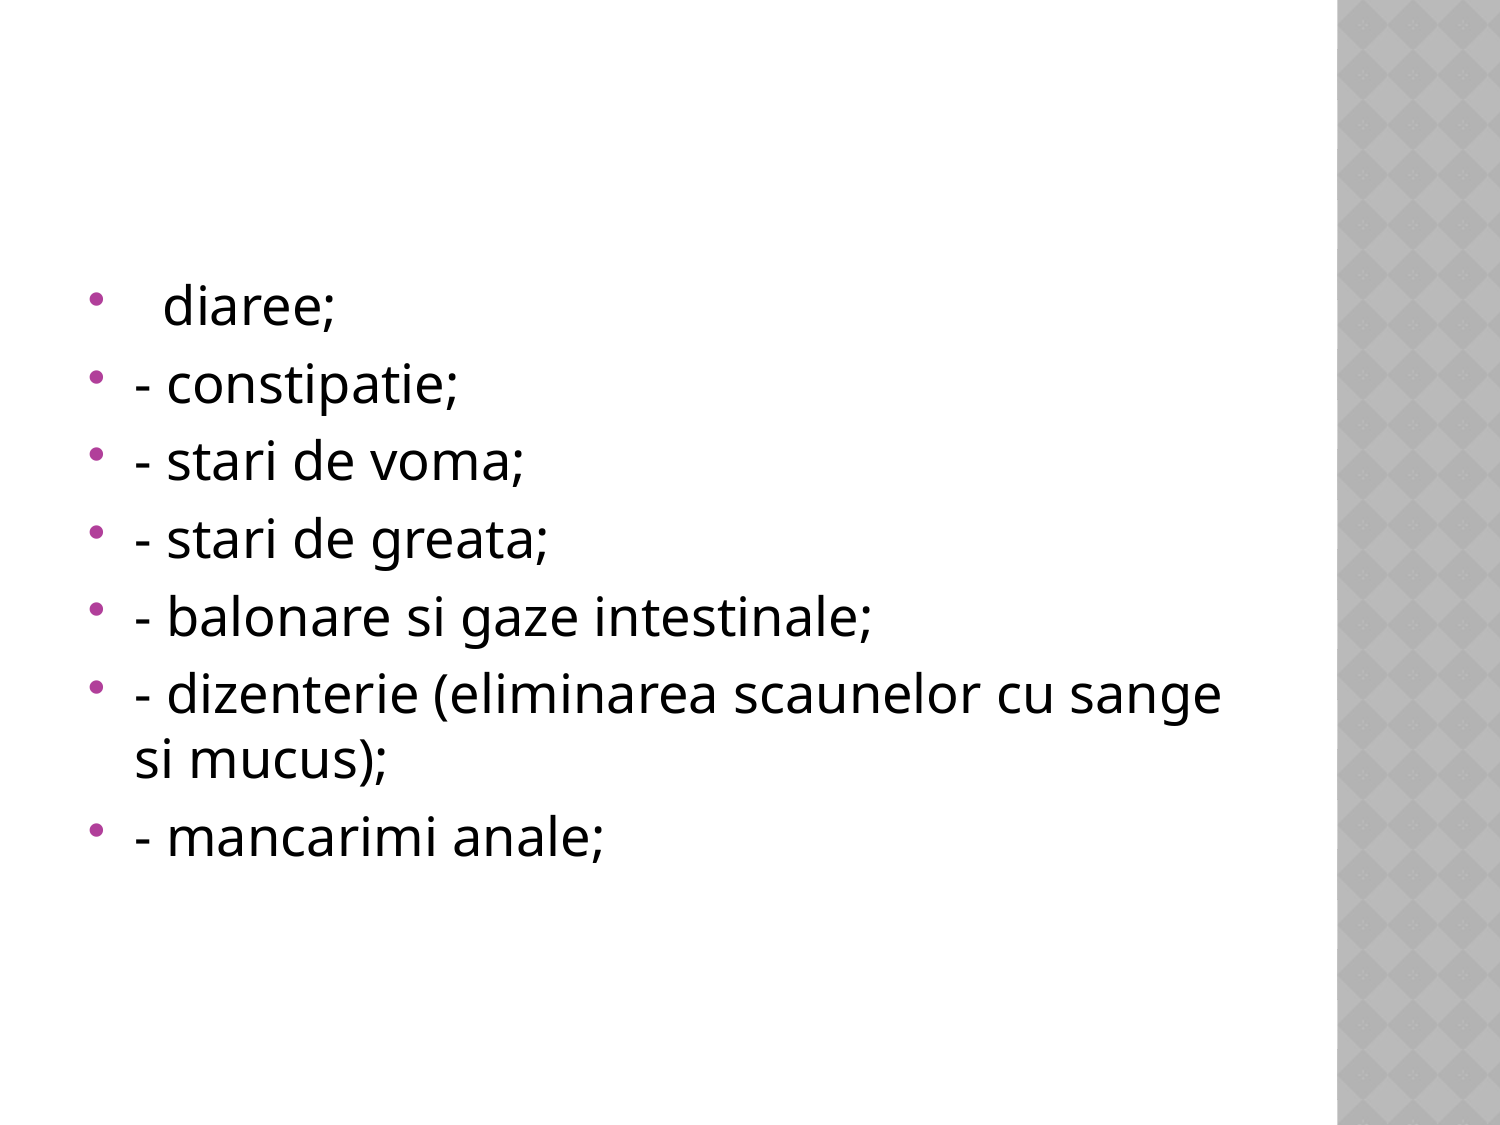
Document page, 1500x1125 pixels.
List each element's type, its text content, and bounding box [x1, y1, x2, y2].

list diaree; - constipatie; - stari de voma; - stari de greata; - balonare si gaze intestinale; - dizenterie (eliminarea scaunelor cu sange si mucus); - mancarimi anale; [75, 264, 1263, 1059]
